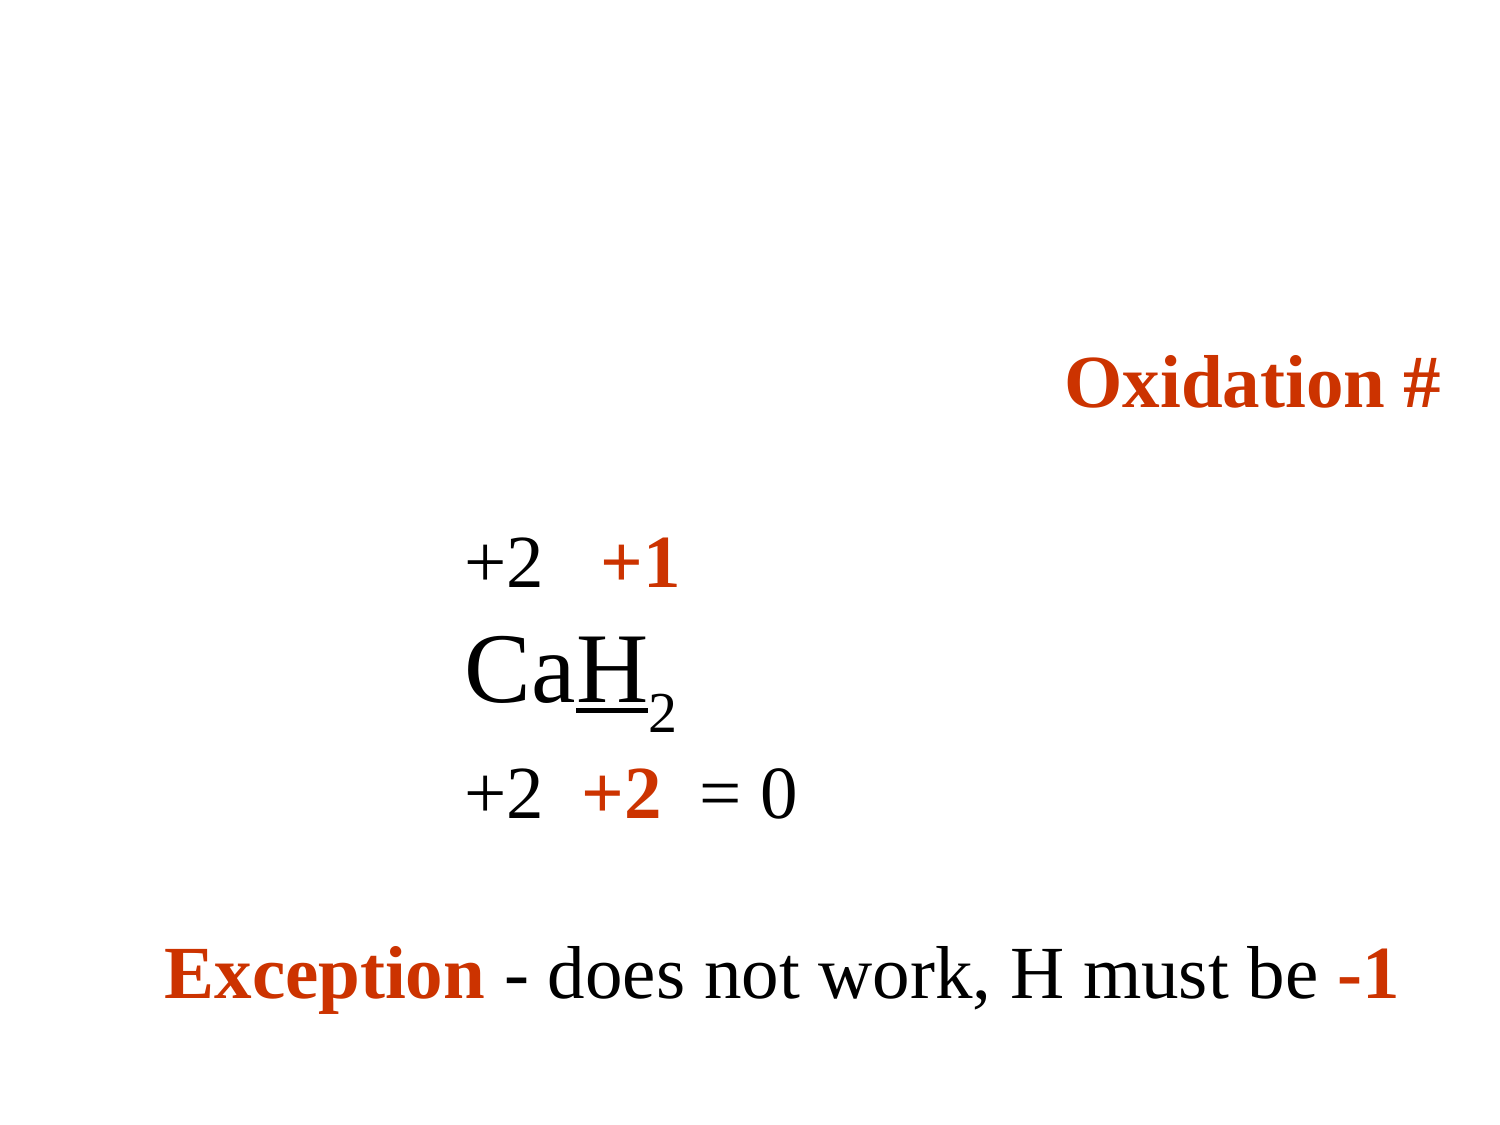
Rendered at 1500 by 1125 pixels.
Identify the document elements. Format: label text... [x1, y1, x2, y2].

text_box Oxidation # +2 +1 CaH2 +2 +2 = 0 Exception - does not work, H must be -1 [0, 324, 1500, 1022]
